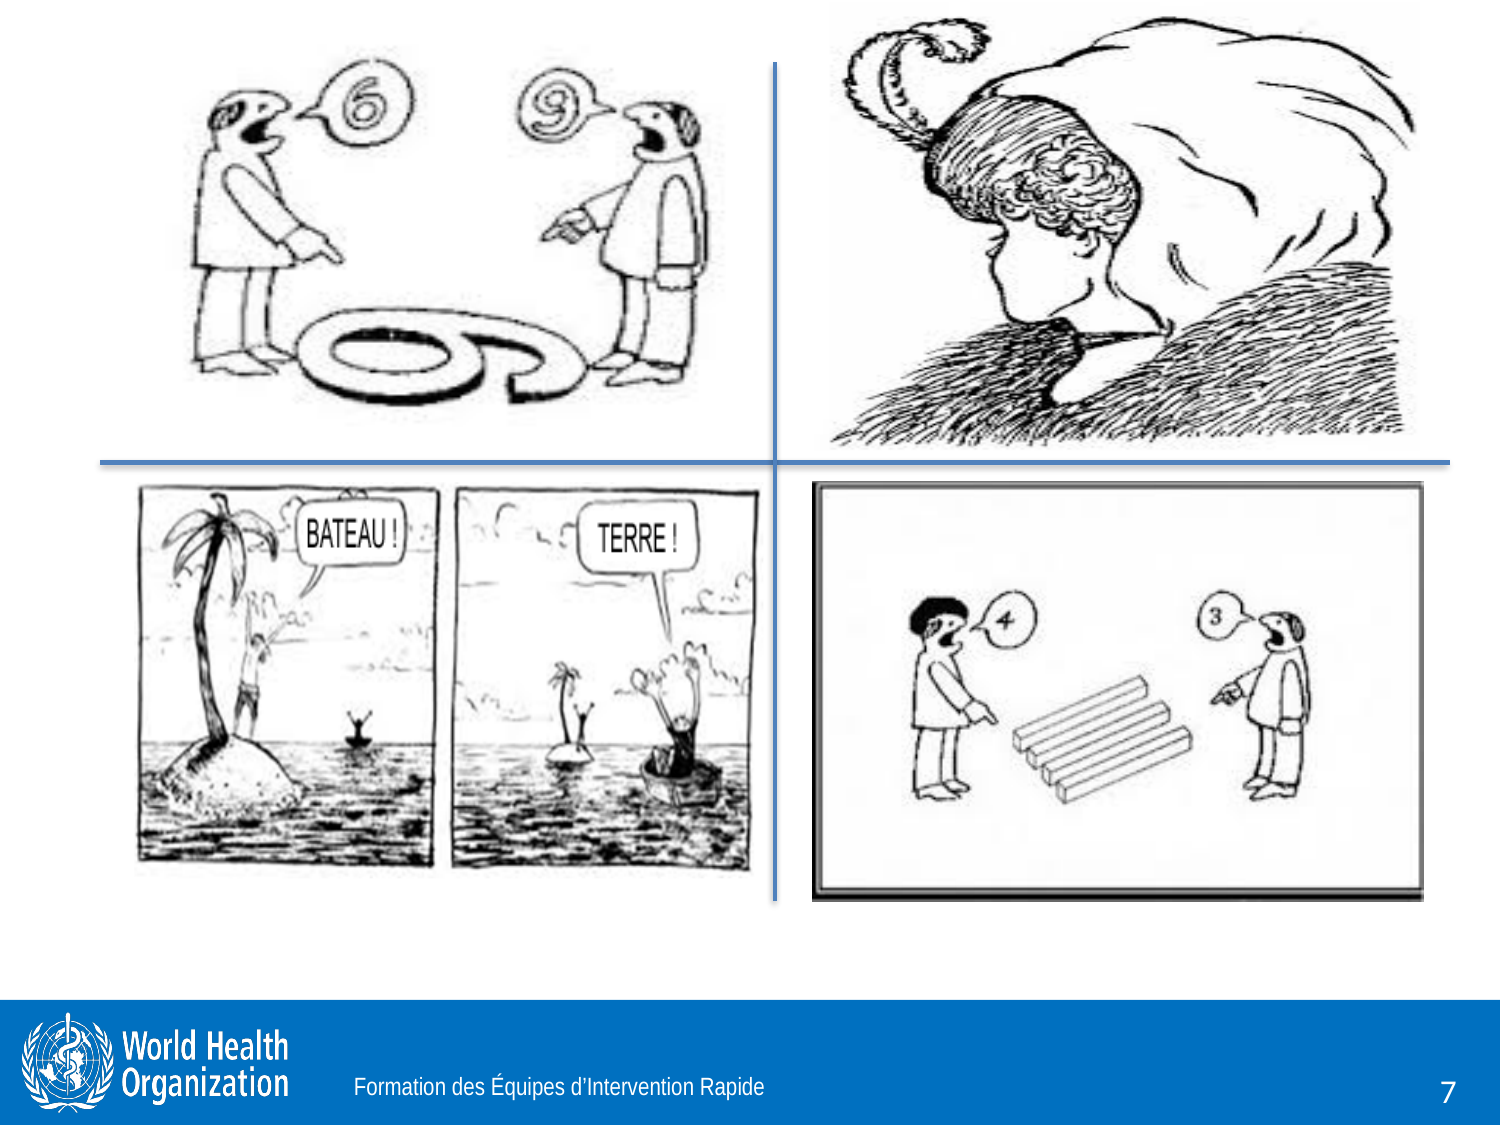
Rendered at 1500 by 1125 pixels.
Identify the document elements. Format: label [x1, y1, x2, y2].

picture [21, 1012, 288, 1113]
picture [131, 2, 766, 452]
picture [808, 2, 1420, 452]
picture [812, 481, 1424, 902]
picture [133, 481, 765, 880]
